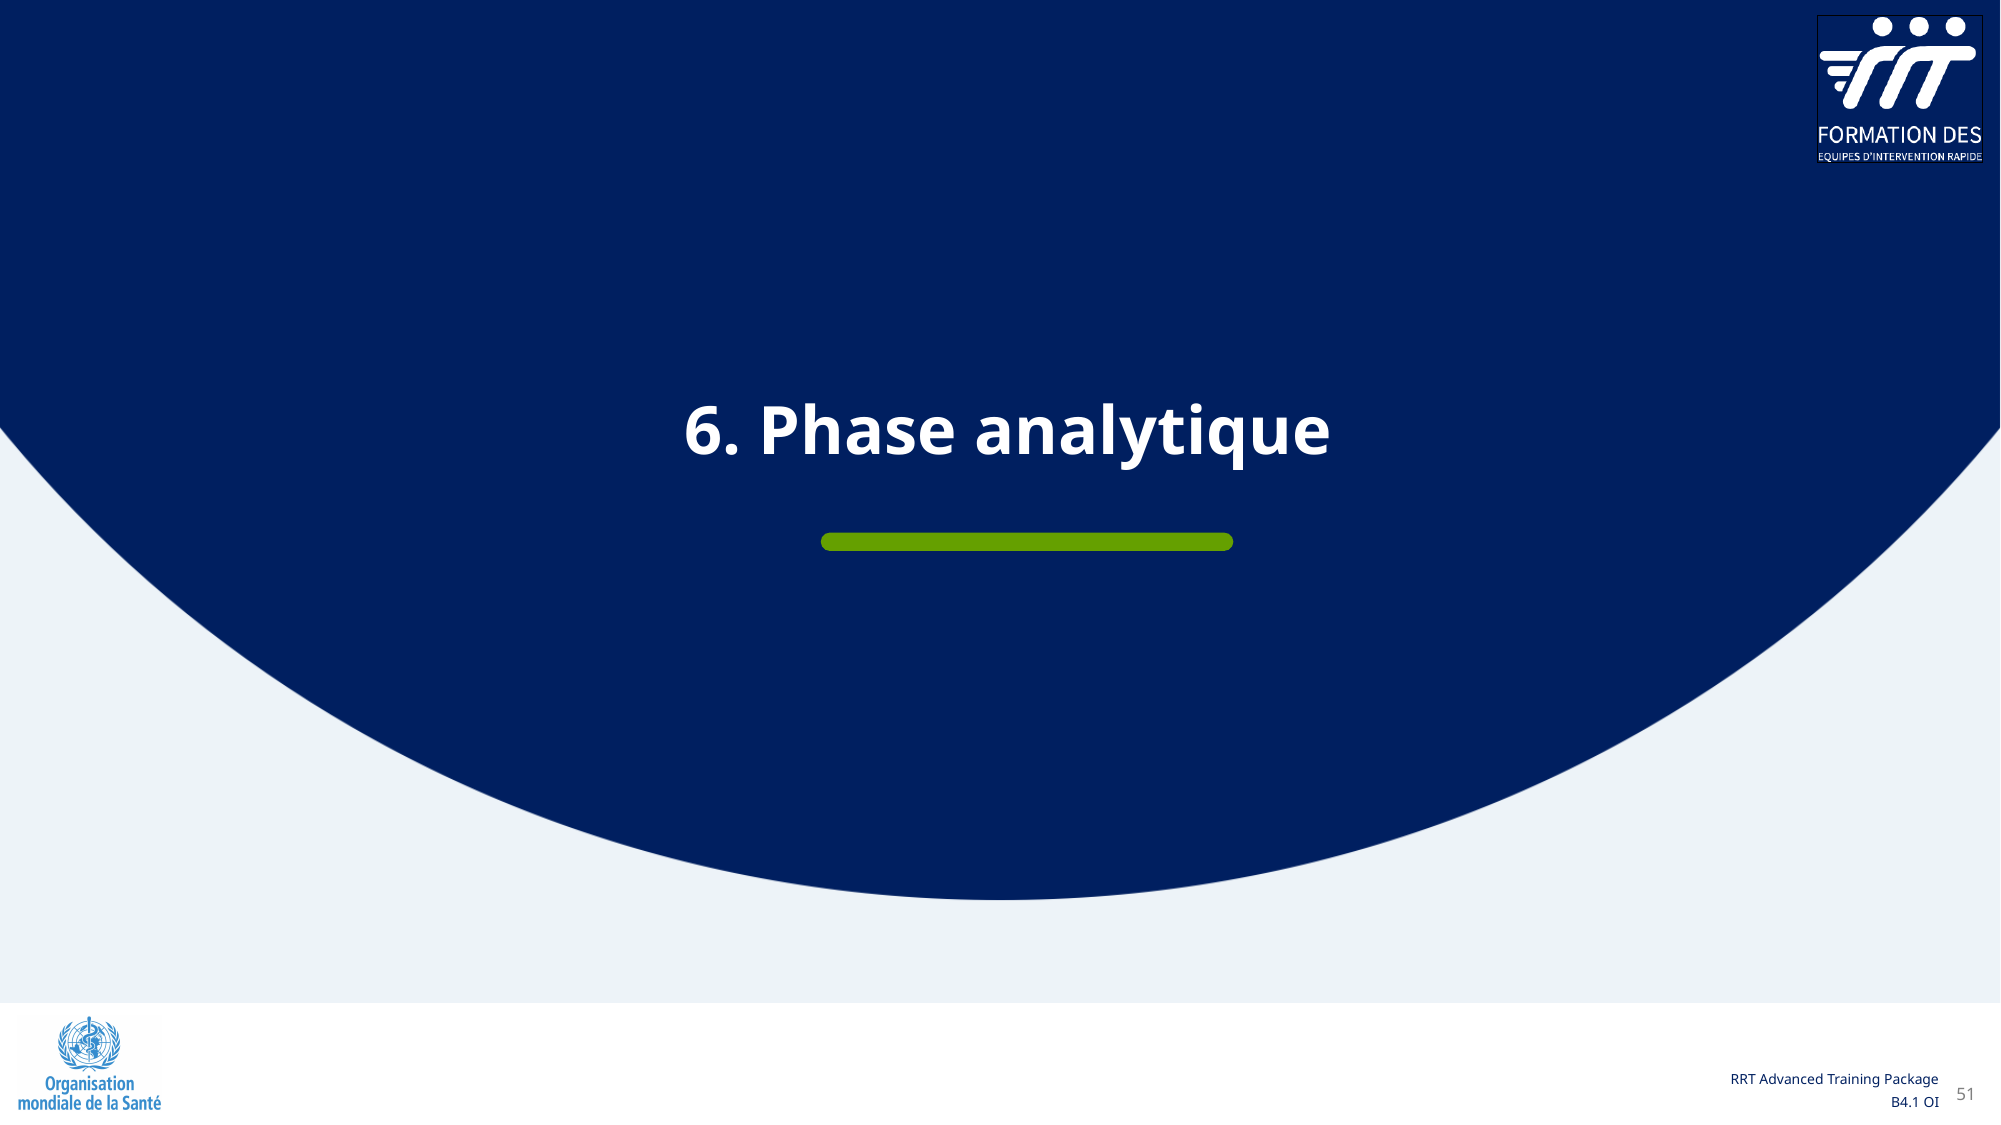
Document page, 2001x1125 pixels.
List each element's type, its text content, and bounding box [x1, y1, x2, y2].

picture [17, 1015, 162, 1111]
text_box 6. Phase analytique [266, 380, 1750, 543]
picture [0, 0, 2001, 1003]
